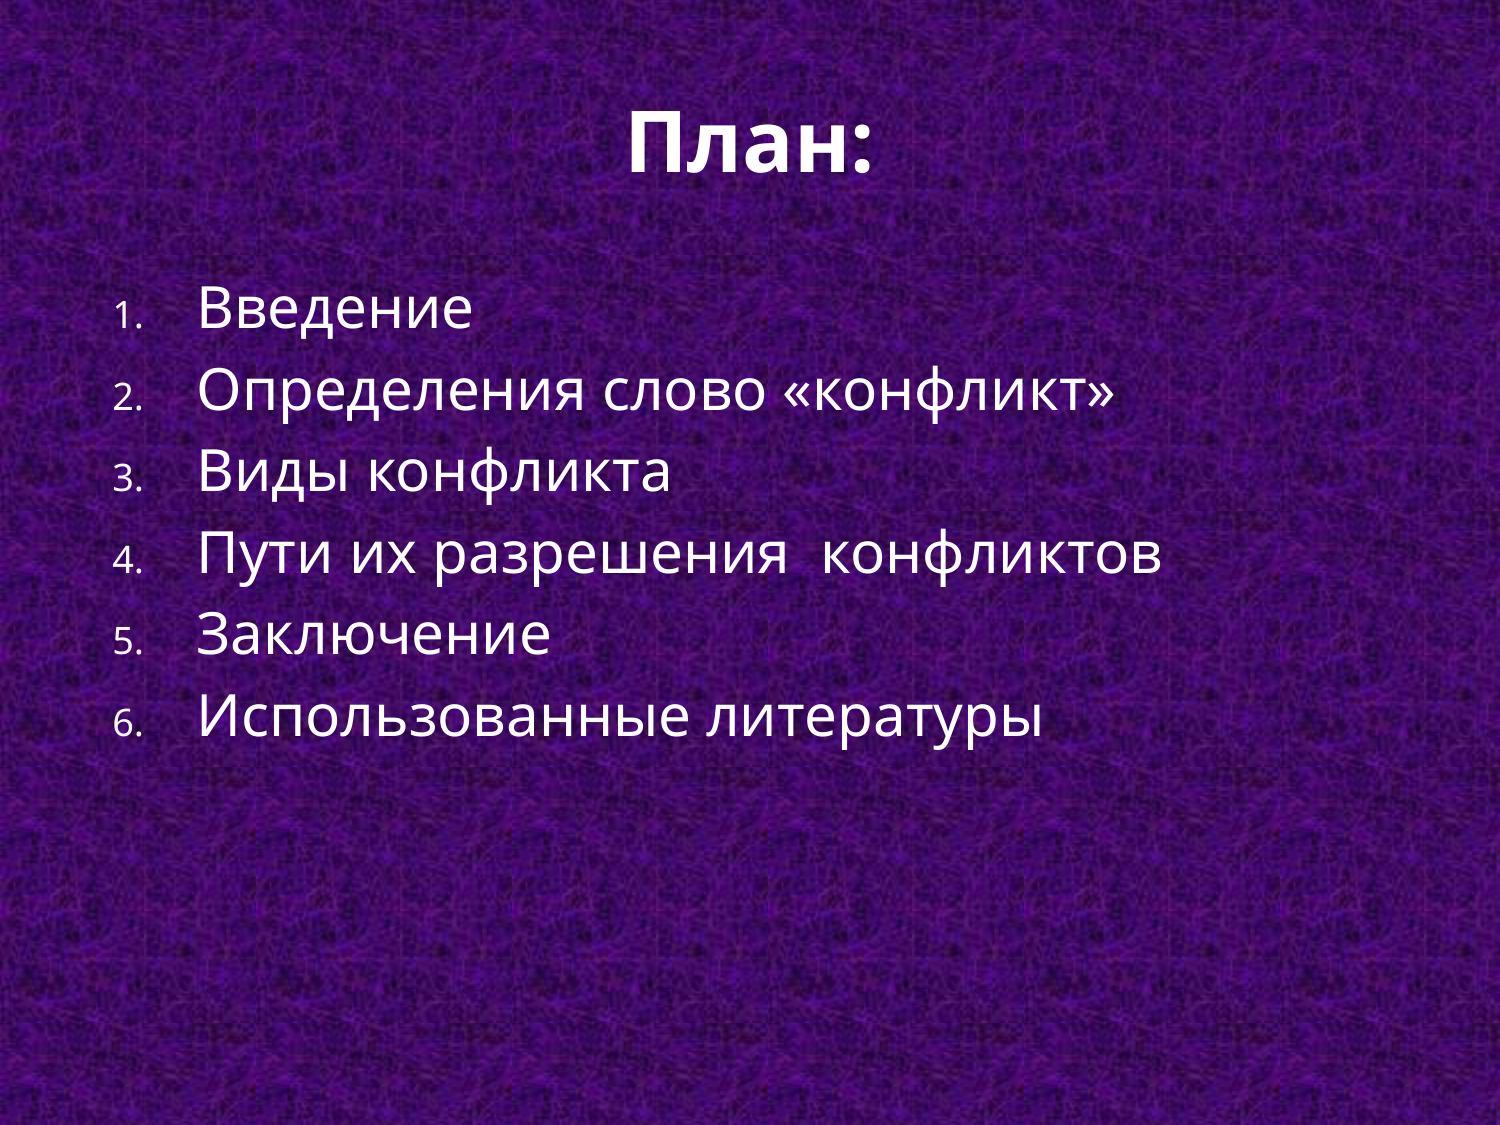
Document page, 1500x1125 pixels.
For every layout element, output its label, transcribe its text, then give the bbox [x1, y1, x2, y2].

picture [0, 0, 1500, 1125]
list Введение Определения слово «конфликт» Виды конфликта Пути их разрешения конфликтов Заключение Использованные литературы [75, 262, 1425, 1035]
title План: [75, 45, 1425, 233]
